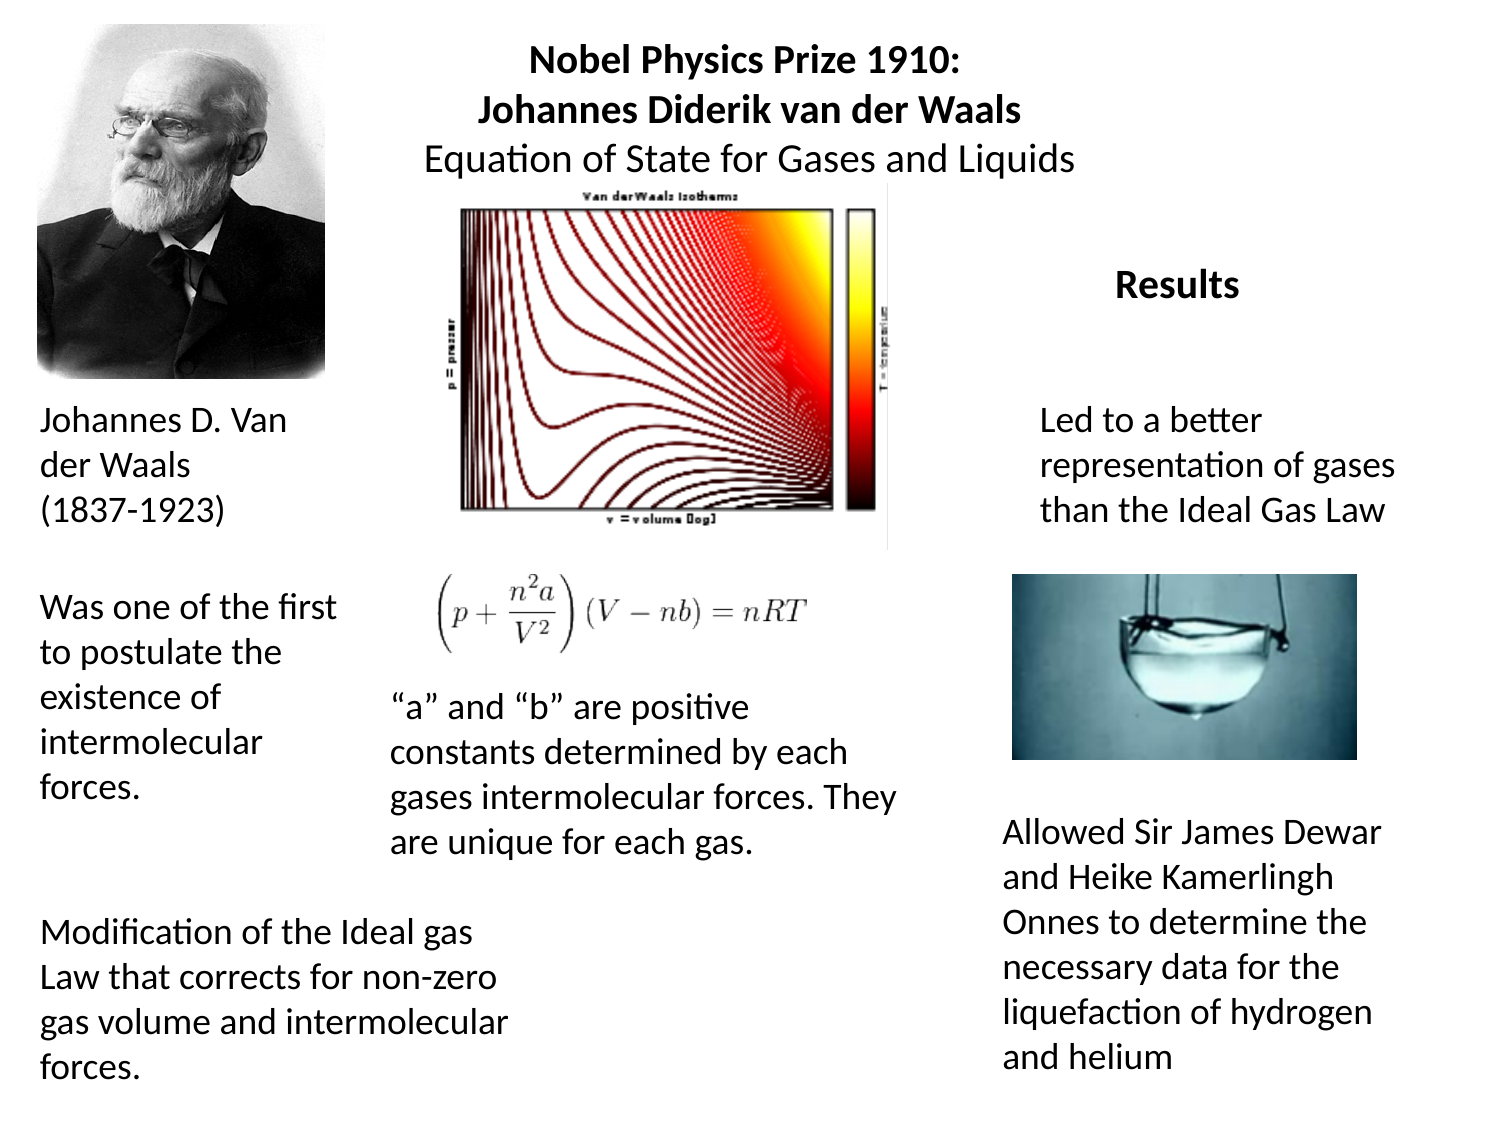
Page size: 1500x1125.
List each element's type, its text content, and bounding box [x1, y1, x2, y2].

picture [1012, 574, 1357, 760]
text_box “a” and “b” are positive constants determined by each gases intermolecular forces. They are unique for each gas. [374, 674, 913, 870]
text_box Allowed Sir James Dewar and Heike Kamerlingh Onnes to determine the necessary data for the liquefaction of hydrogen and helium [987, 799, 1421, 1085]
picture [437, 574, 807, 655]
picture [399, 183, 901, 551]
picture [37, 24, 326, 379]
title Nobel Physics Prize 1910: Johannes Diderik van der Waals Equation of State for Gases and Liquids [326, 24, 1375, 288]
text_box Modification of the Ideal gas Law that corrects for non-zero gas volume and intermolecular forces. [24, 899, 525, 1095]
text_box Results [1100, 249, 1255, 315]
picture [1352, 736, 1357, 760]
text_box Johannes D. Van der Waals (1837-1923) [24, 387, 350, 538]
text_box Was one of the first to postulate the existence of intermolecular forces. [24, 574, 388, 815]
text_box Led to a better representation of gases than the Ideal Gas Law [1024, 387, 1463, 538]
